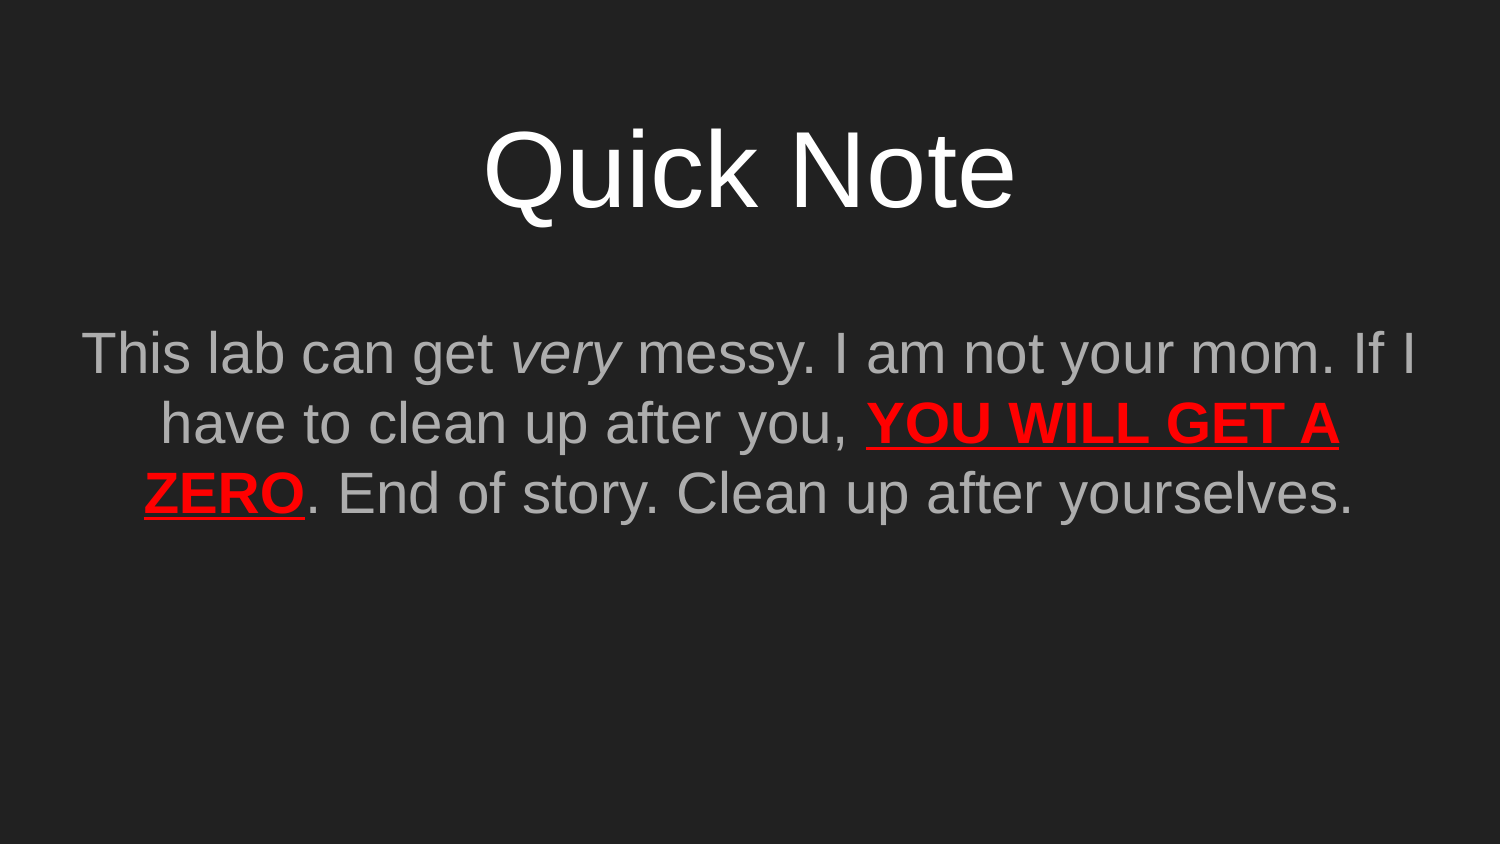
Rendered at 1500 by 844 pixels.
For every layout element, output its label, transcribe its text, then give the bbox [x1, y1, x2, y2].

title Quick Note [51, 87, 1449, 244]
subtitle This lab can get very messy. I am not your mom. If I have to clean up after you, YOU WILL GET A ZERO. End of story. Clean up after yourselves. [51, 300, 1449, 706]
